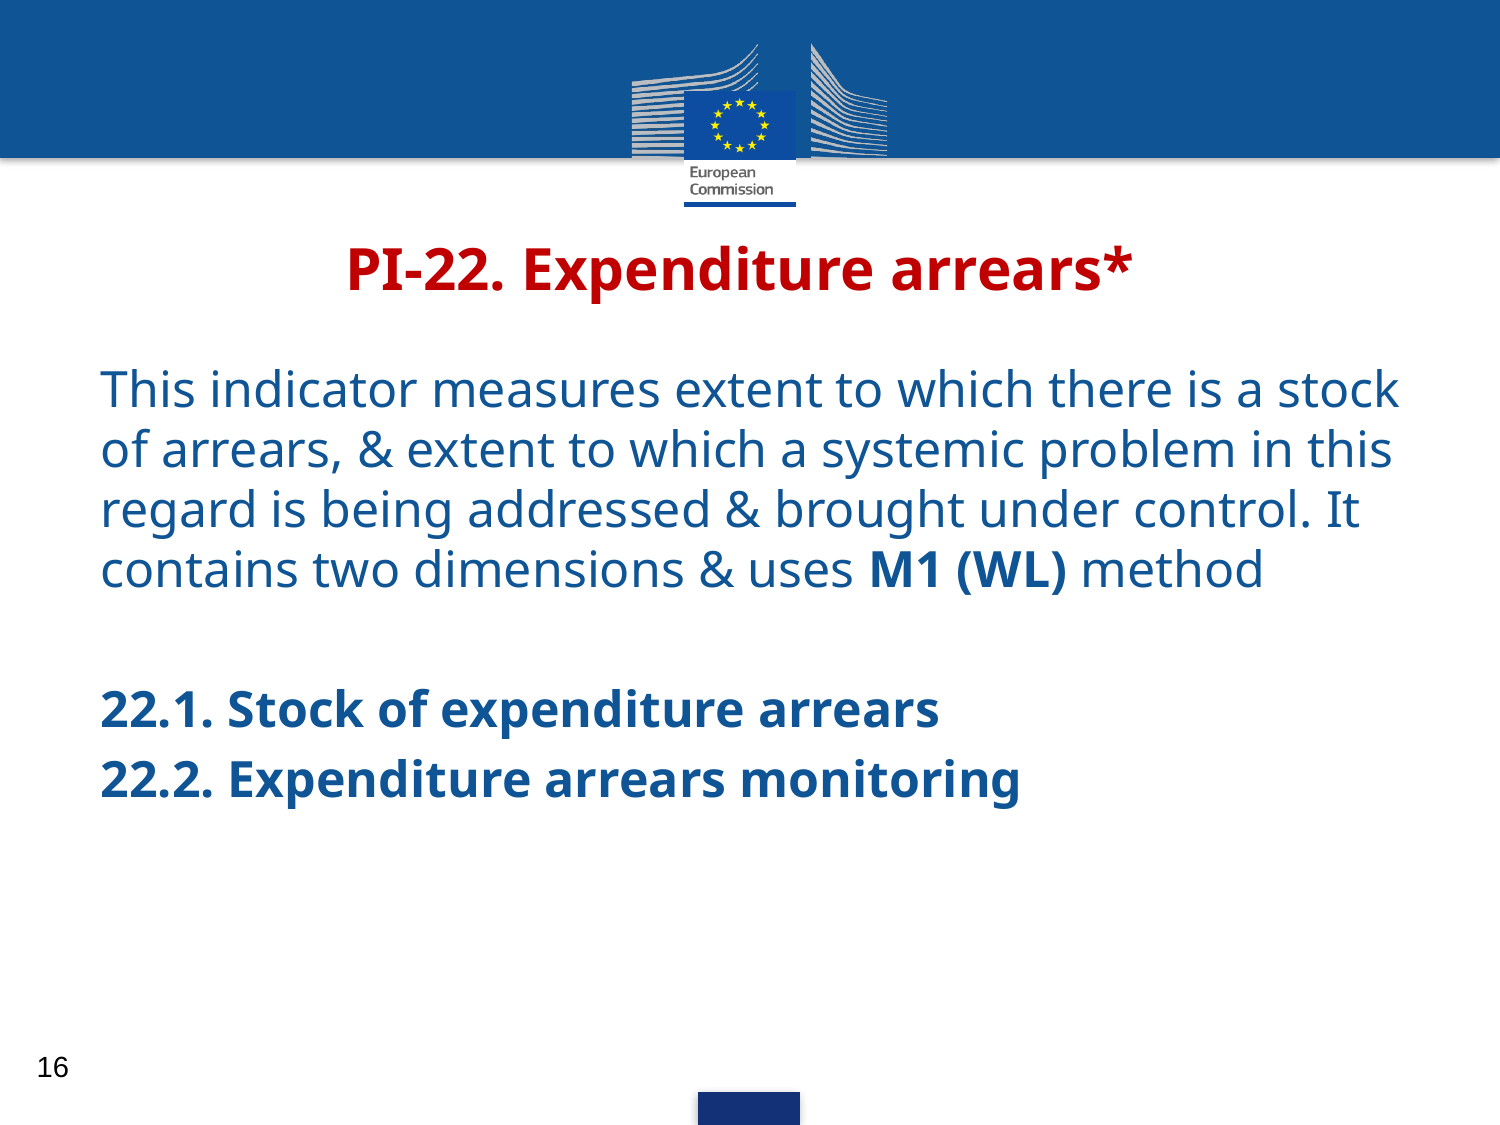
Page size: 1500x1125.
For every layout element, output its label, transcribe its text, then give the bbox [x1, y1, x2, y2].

list This indicator measures extent to which there is a stock of arrears, & extent to which a systemic problem in this regard is being addressed & brought under control. It contains two dimensions & uses M1 (WL) method 22.1. Stock of expenditure arrears 22.2. Expenditure arrears monitoring [29, 349, 1425, 988]
slide_number 16 [0, 1040, 85, 1120]
title PI-22. Expenditure arrears* [64, 219, 1415, 315]
